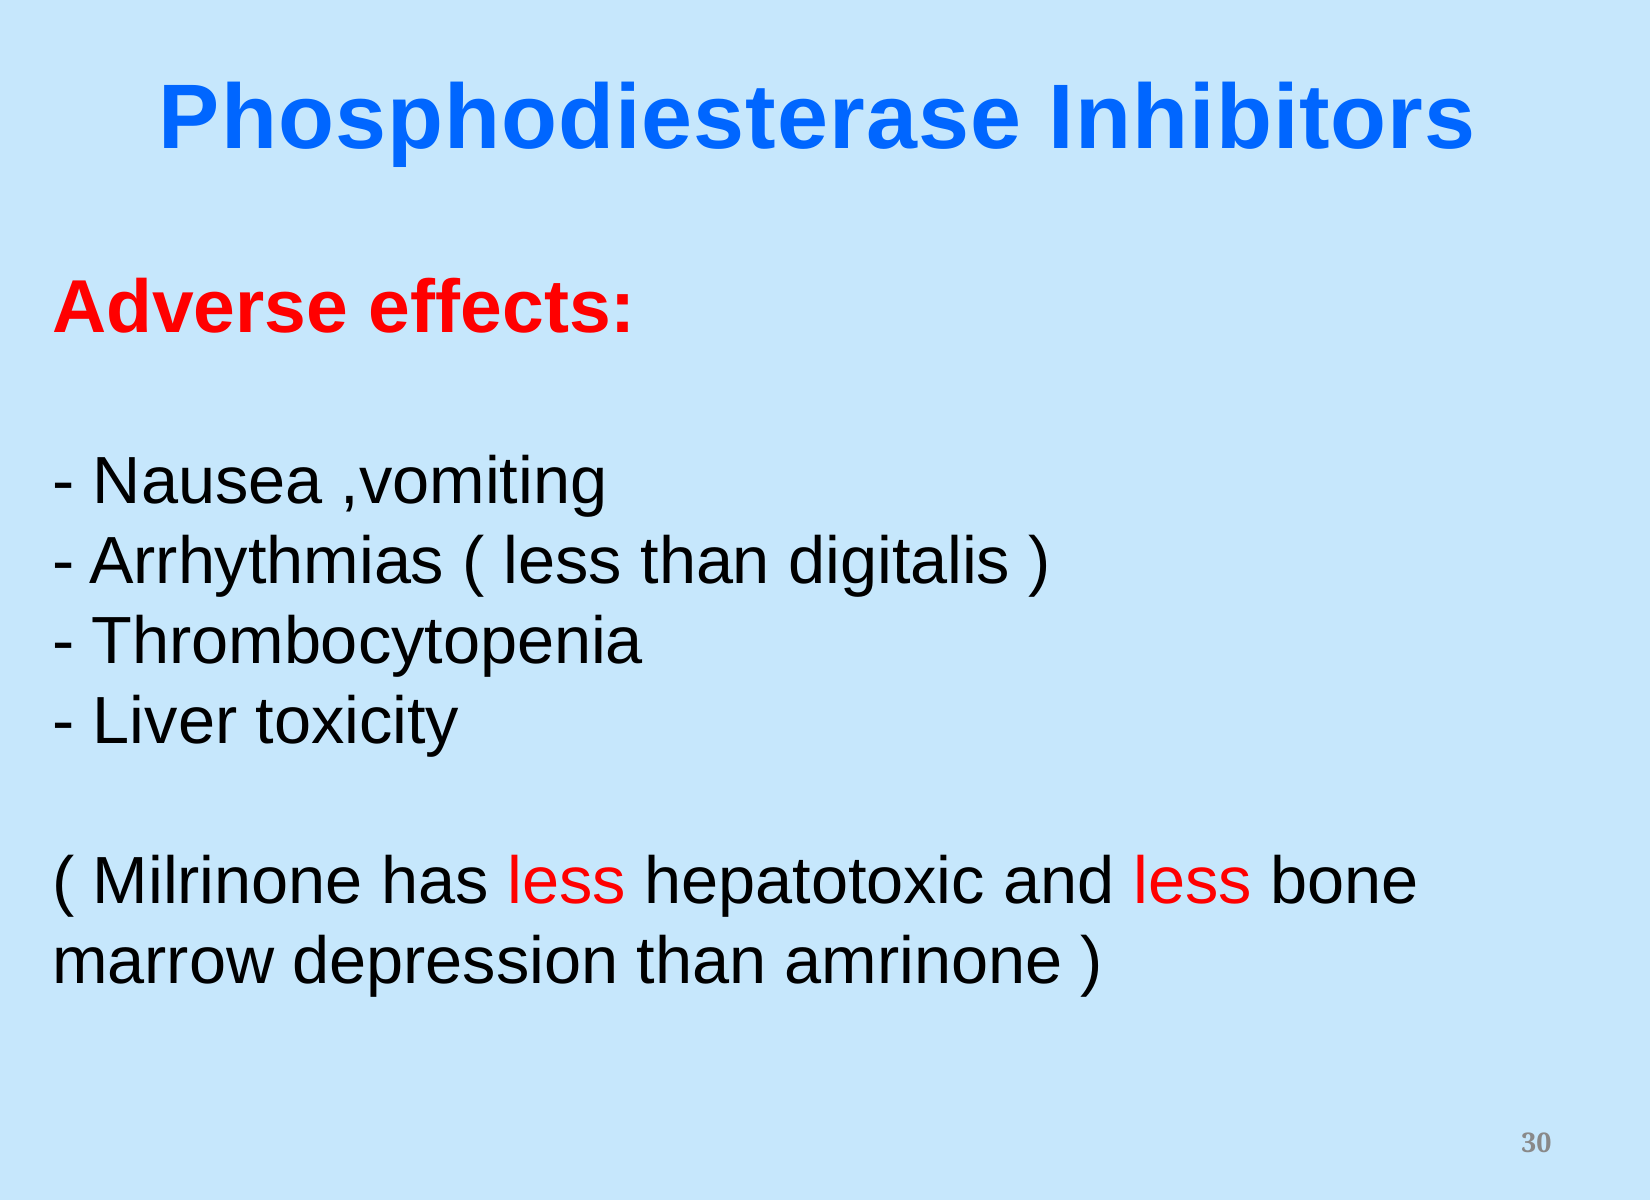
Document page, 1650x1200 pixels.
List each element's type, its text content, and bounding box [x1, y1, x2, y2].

text_box Phosphodiesterase Inhibitors Adverse effects: - Nausea ,vomiting - Arrhythmias ( less than digitalis ) - Thrombocytopenia - Liver toxicity ( Milrinone has less hepatotoxic and less bone marrow depression than amrinone ) [37, 49, 1600, 1195]
